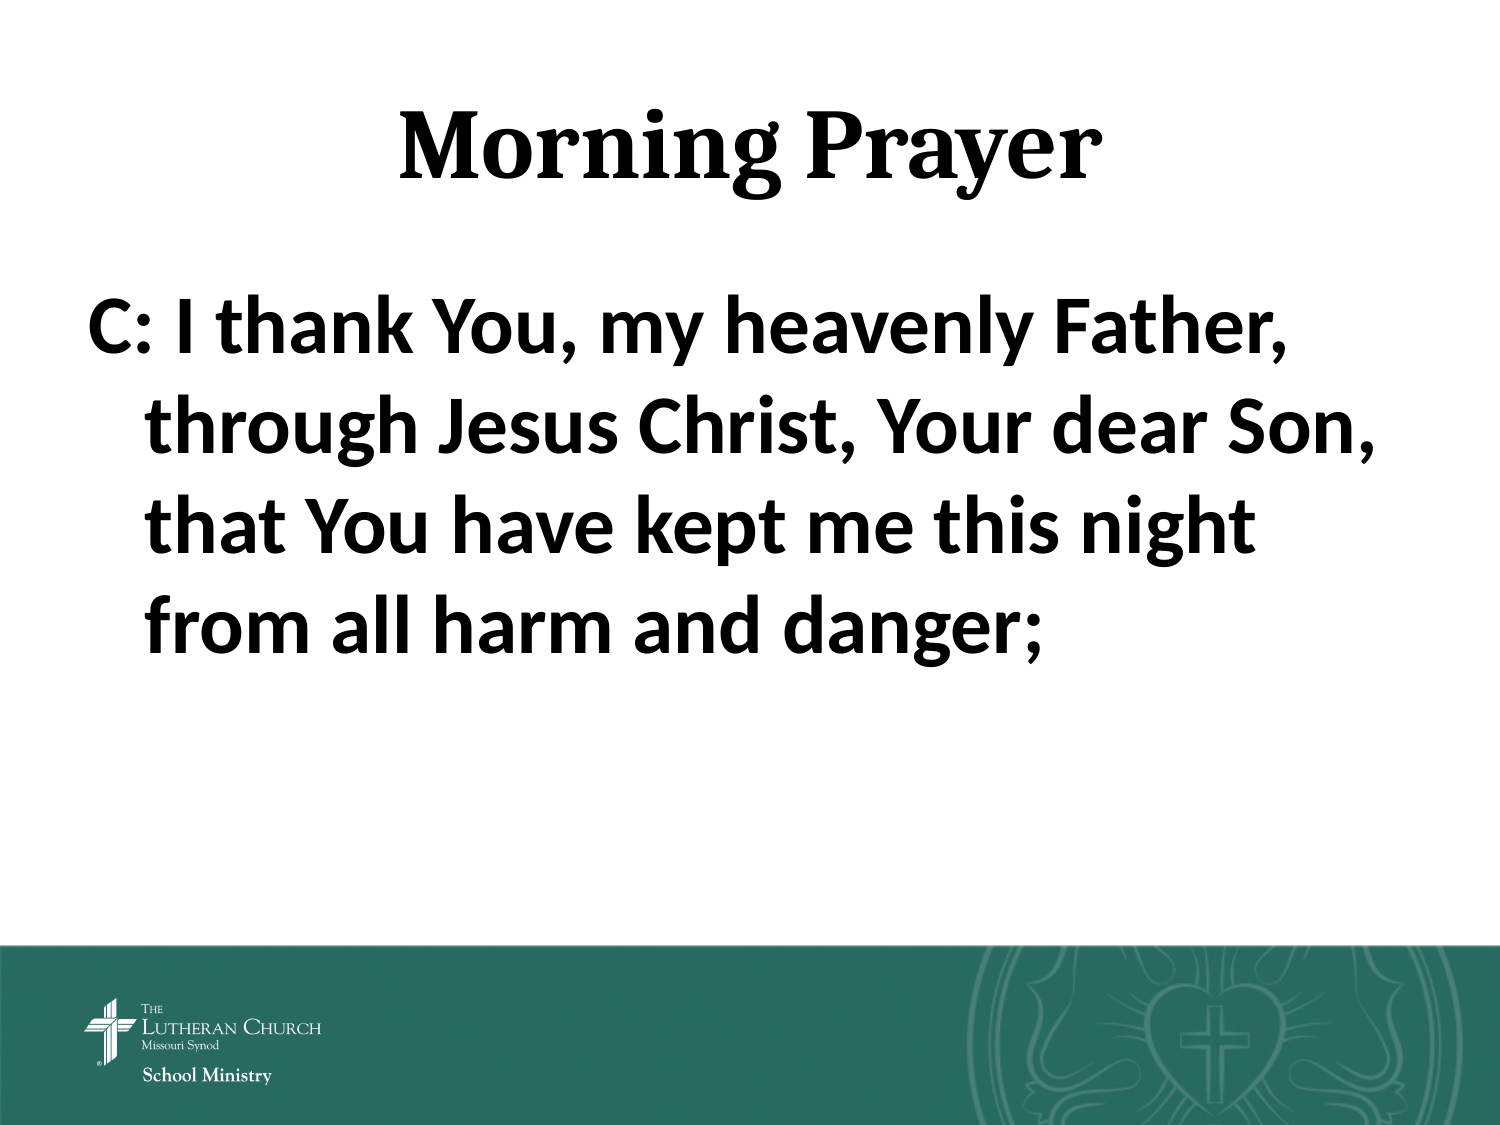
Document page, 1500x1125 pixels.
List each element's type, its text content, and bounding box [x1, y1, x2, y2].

title Morning Prayer [73, 45, 1428, 233]
picture [0, 0, 1500, 1125]
list C: I thank You, my heavenly Father, through Jesus Christ, Your dear Son, that You have kept me this night from all harm and danger; [73, 262, 1428, 975]
